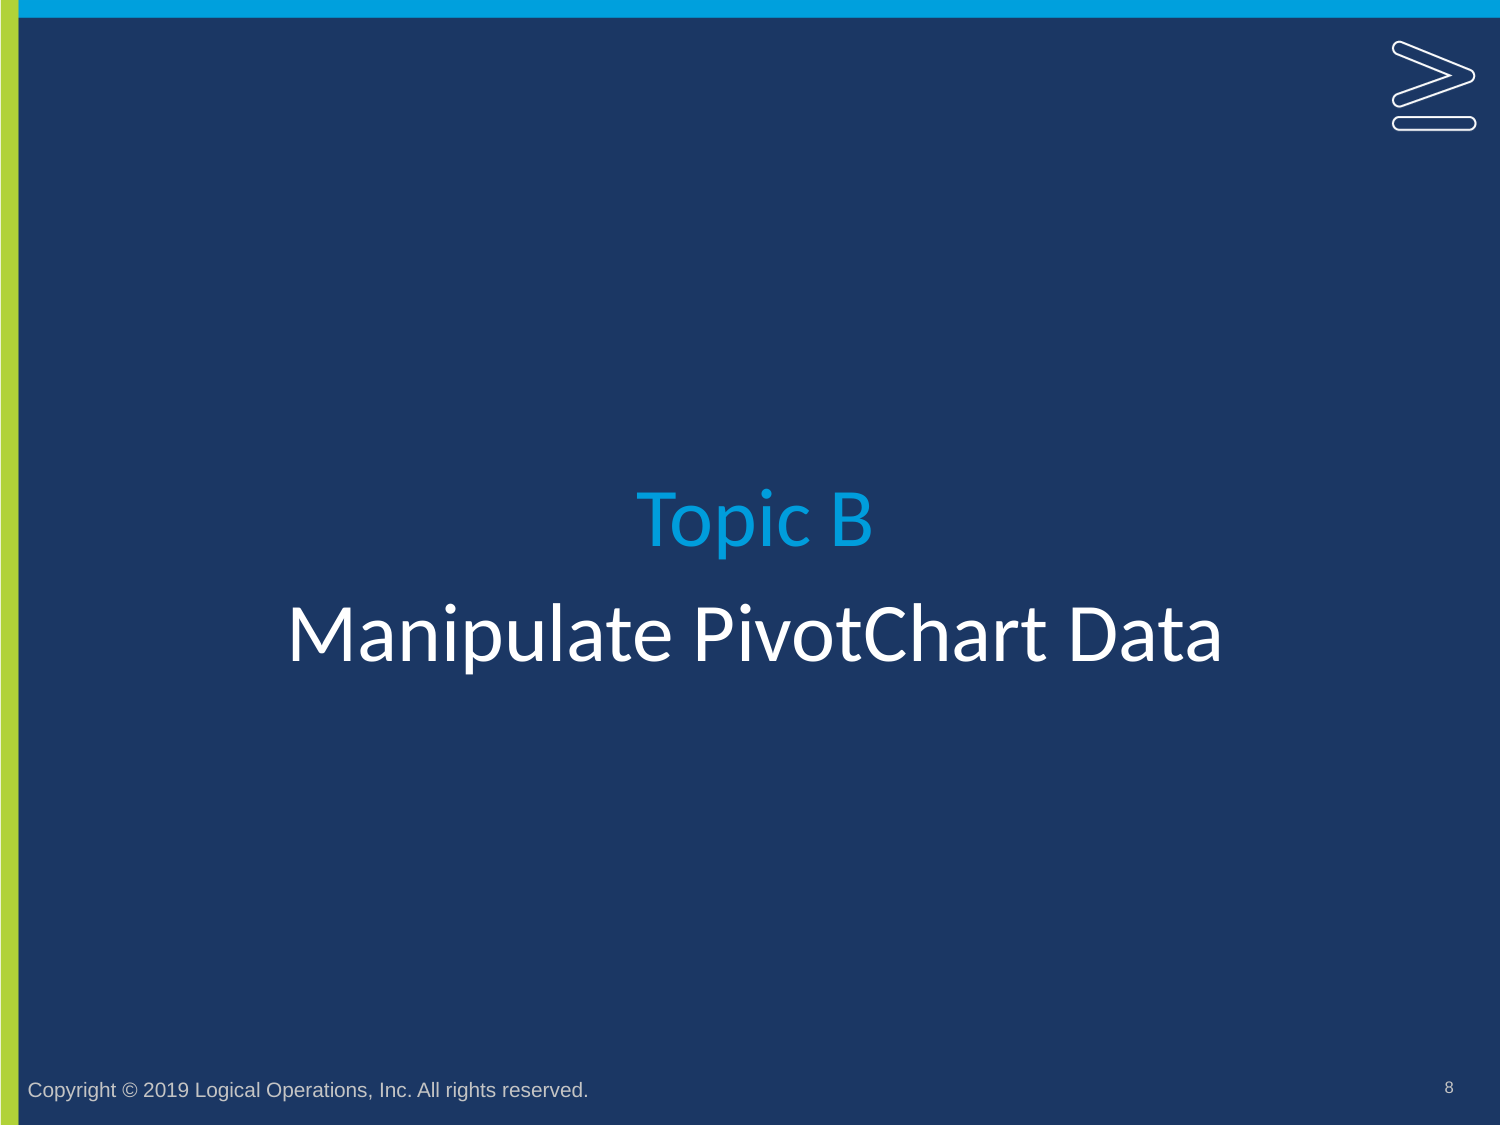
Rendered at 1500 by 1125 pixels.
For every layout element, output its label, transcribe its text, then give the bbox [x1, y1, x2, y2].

title Manipulate PivotChart Data [118, 571, 1394, 795]
slide_number 8 [1118, 1057, 1469, 1118]
list Topic B [118, 324, 1394, 571]
picture [0, 0, 1500, 1125]
